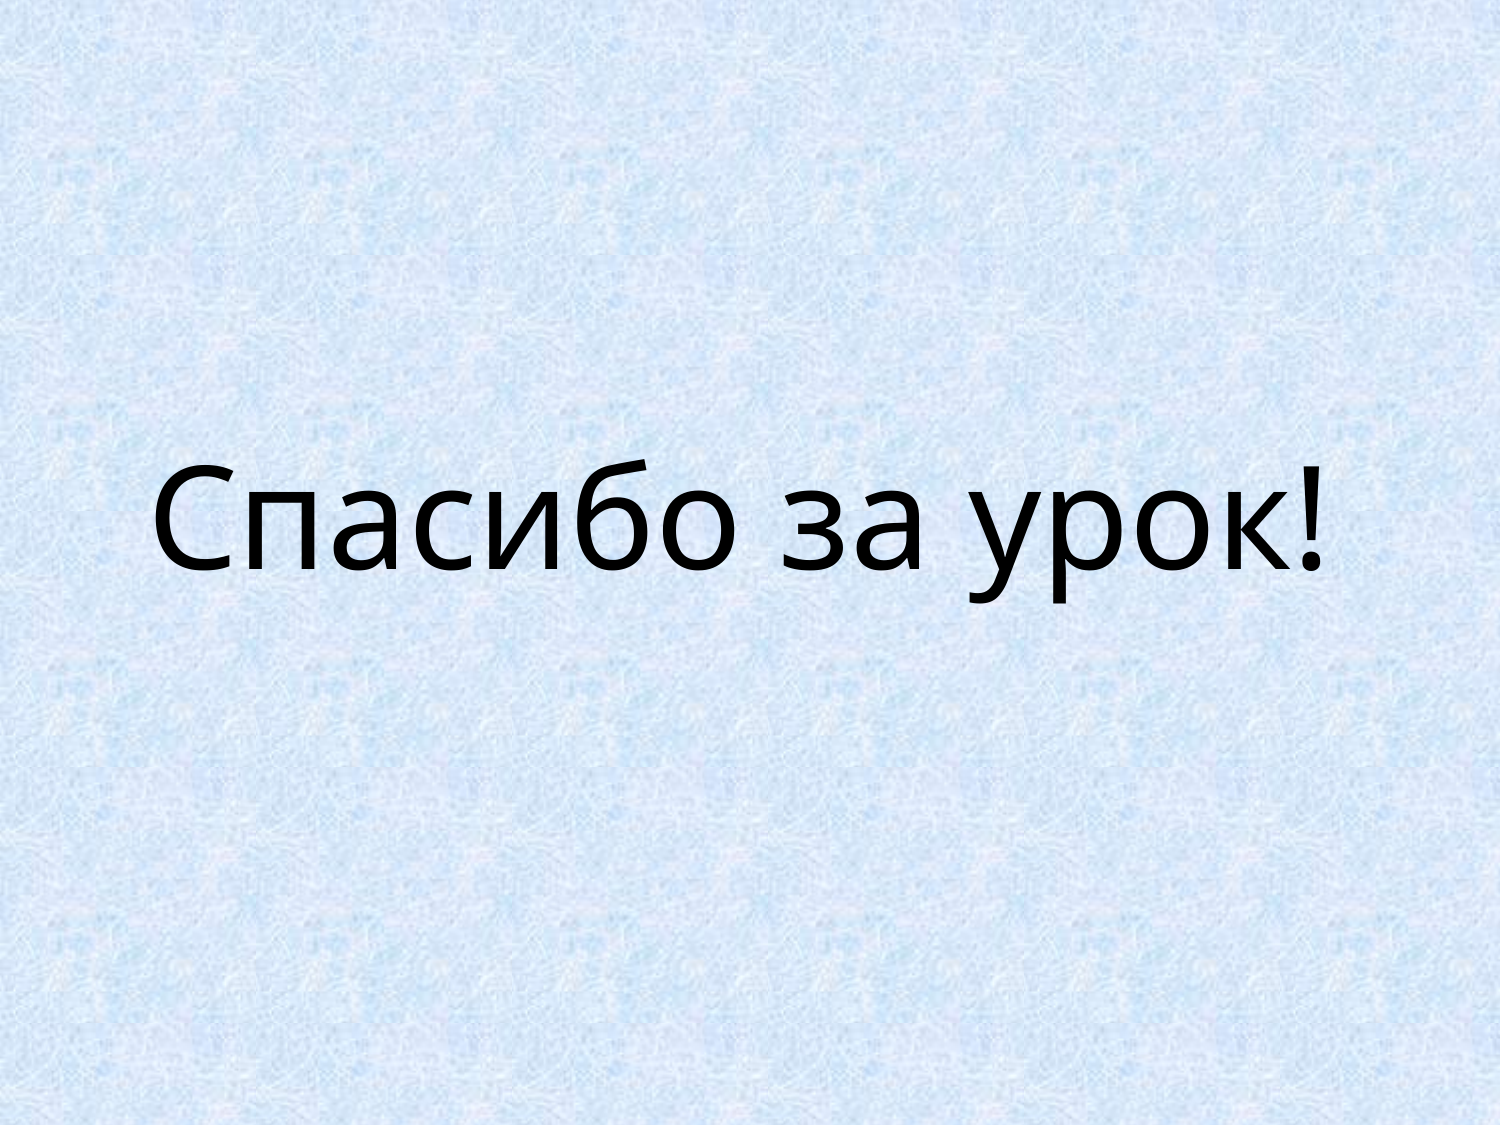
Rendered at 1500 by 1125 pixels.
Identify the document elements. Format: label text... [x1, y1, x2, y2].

title Спасибо за урок! [64, 361, 1415, 599]
picture [0, 0, 1500, 1125]
